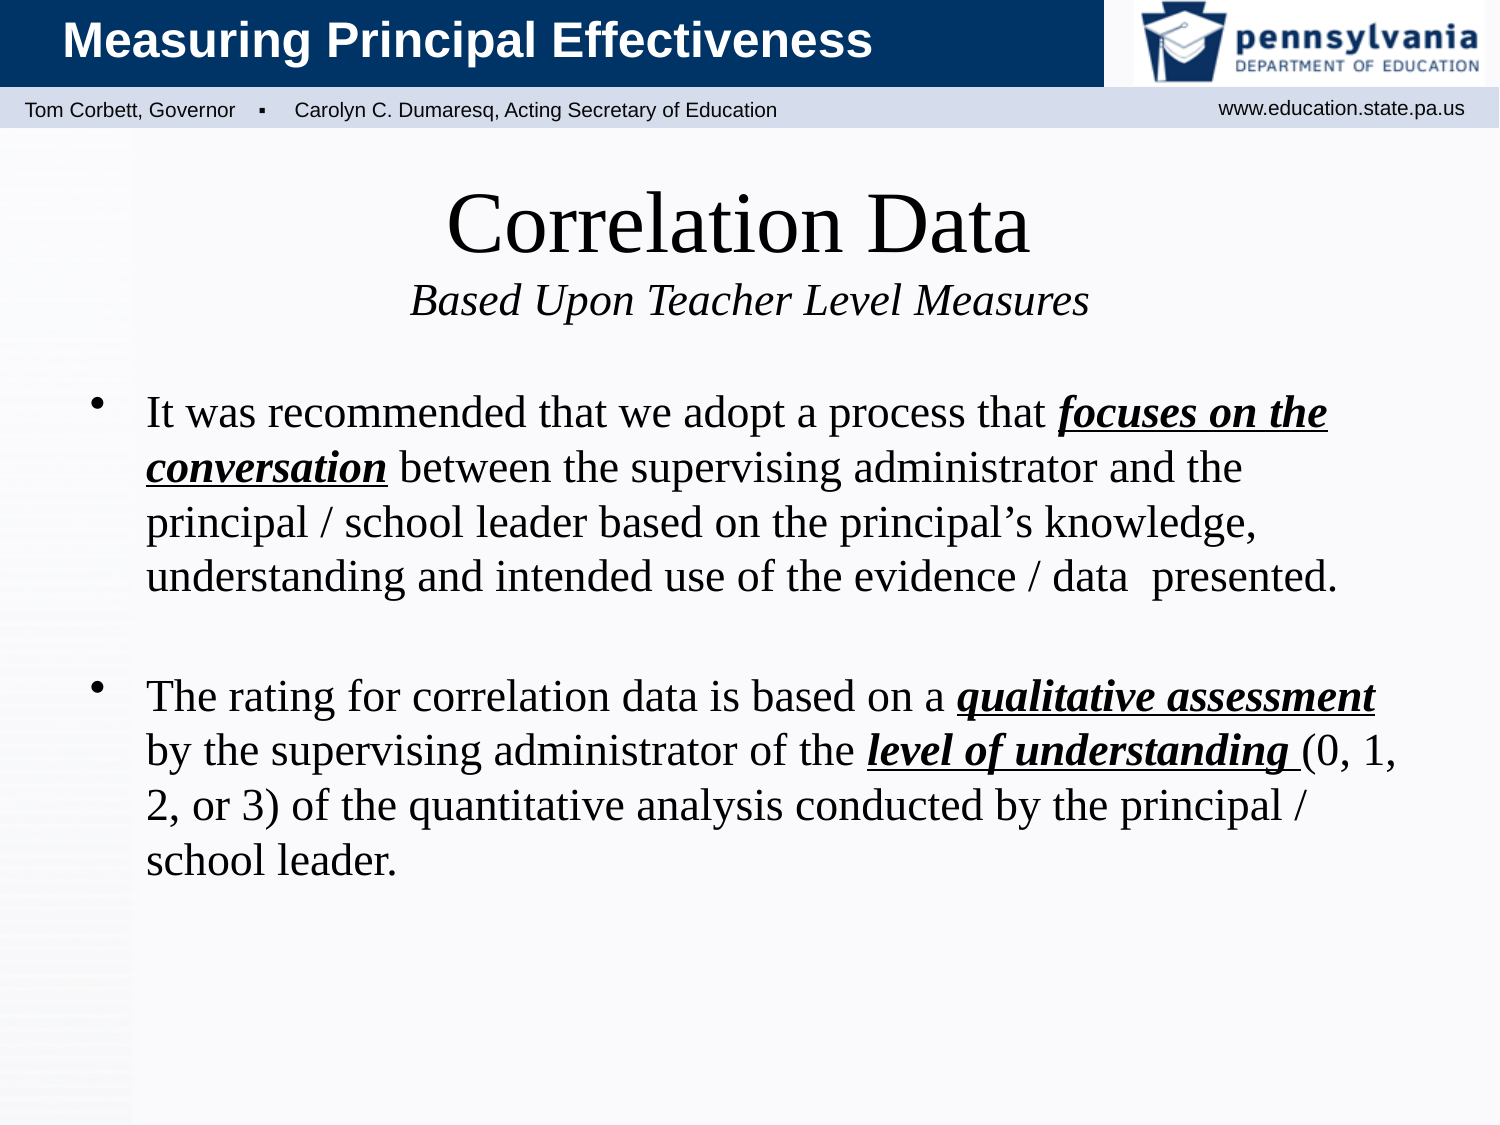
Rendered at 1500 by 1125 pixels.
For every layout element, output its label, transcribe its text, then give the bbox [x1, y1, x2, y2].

picture [0, 0, 1500, 1125]
title Correlation Data Based Upon Teacher Level Measures [75, 157, 1425, 352]
list It was recommended that we adopt a process that focuses on the conversation between the supervising administrator and the principal / school leader based on the principal’s knowledge, understanding and intended use of the evidence / data presented. The rating for correlation data is based on a qualitative assessment by the supervising administrator of the level of understanding (0, 1, 2, or 3) of the quantitative analysis conducted by the principal / school leader. [75, 374, 1425, 1117]
